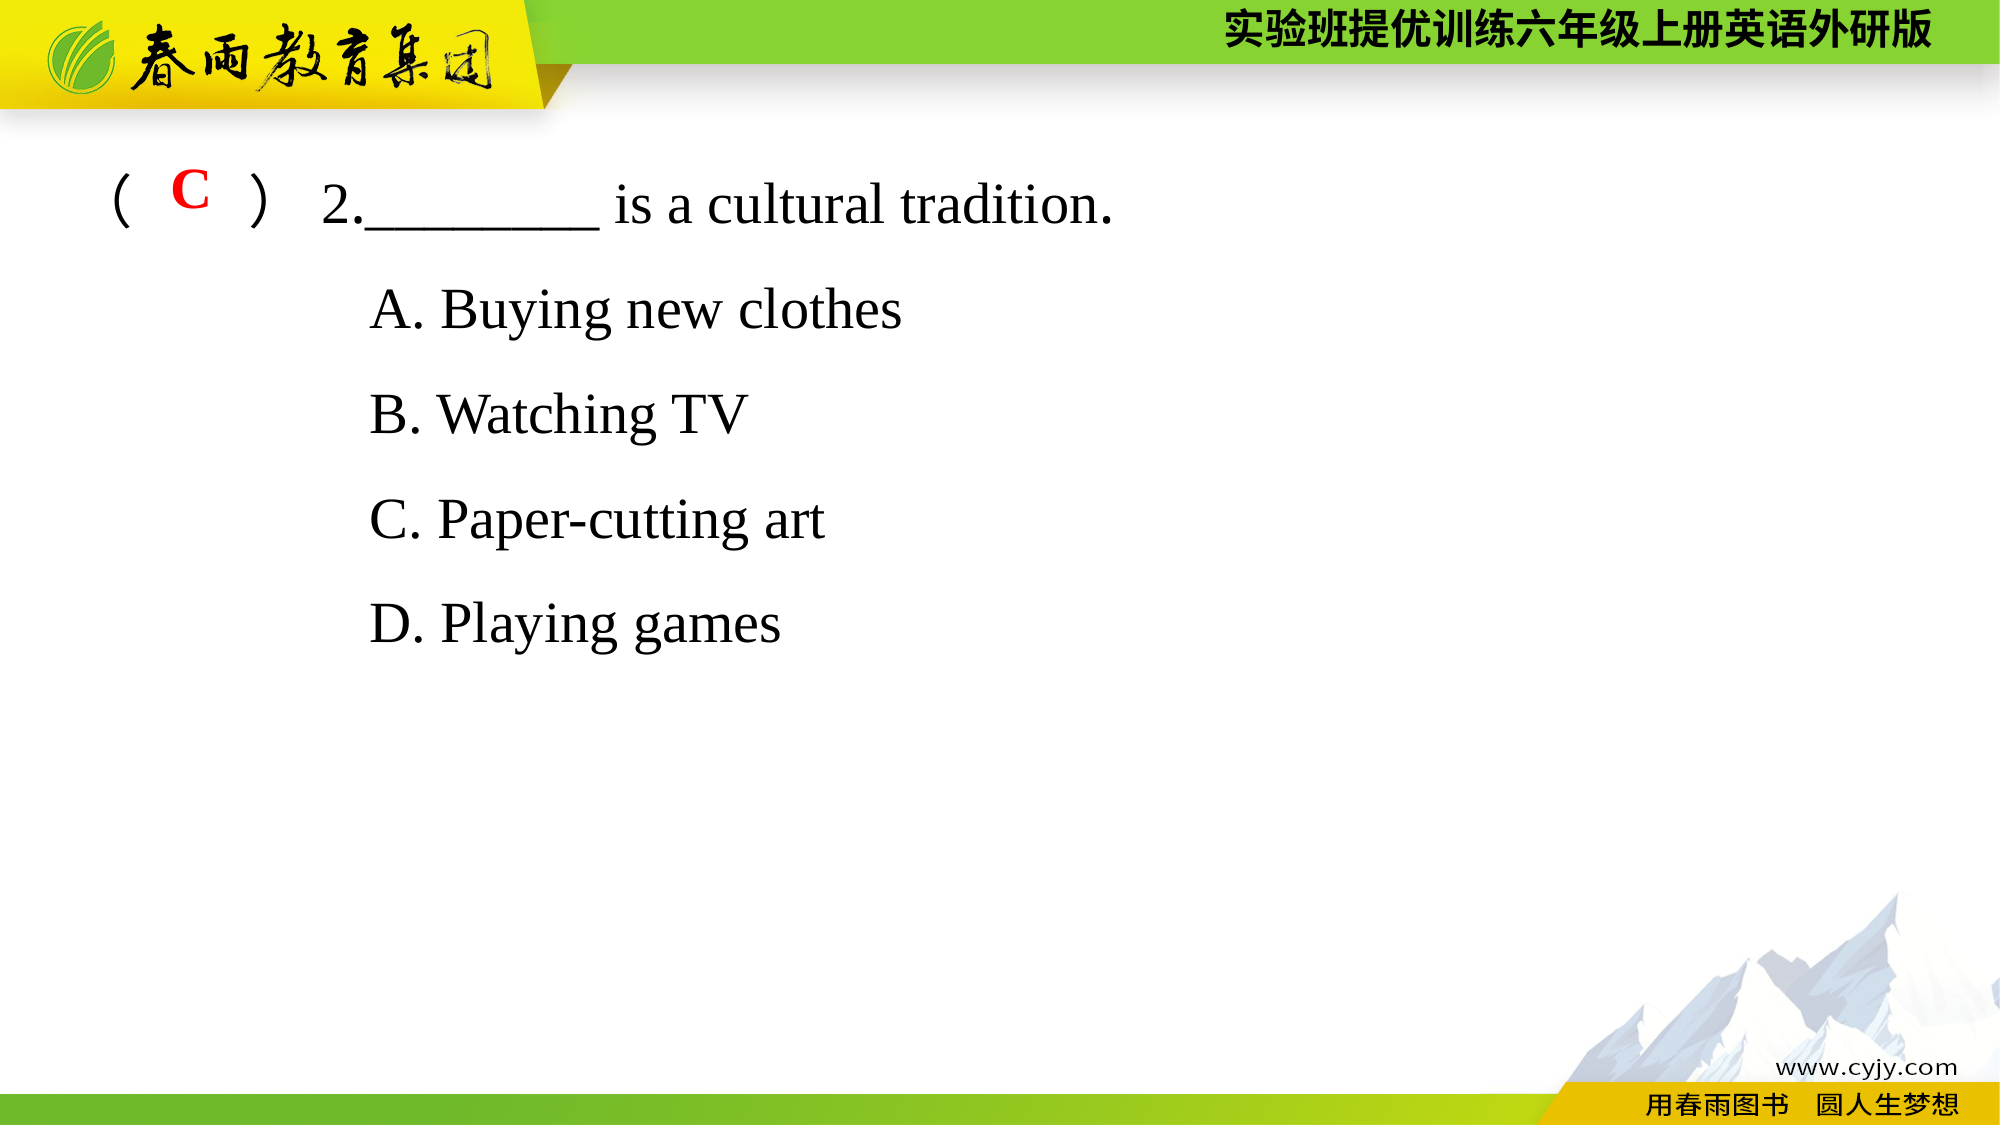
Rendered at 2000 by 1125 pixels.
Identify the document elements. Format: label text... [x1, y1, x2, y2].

list （ ）2.________ is a cultural tradition. A. Buying new clothes B. Watching TV C. Paper-cutting art D. Playing games [59, 122, 1944, 655]
picture [0, 0, 2000, 1125]
text_box C [155, 143, 228, 228]
